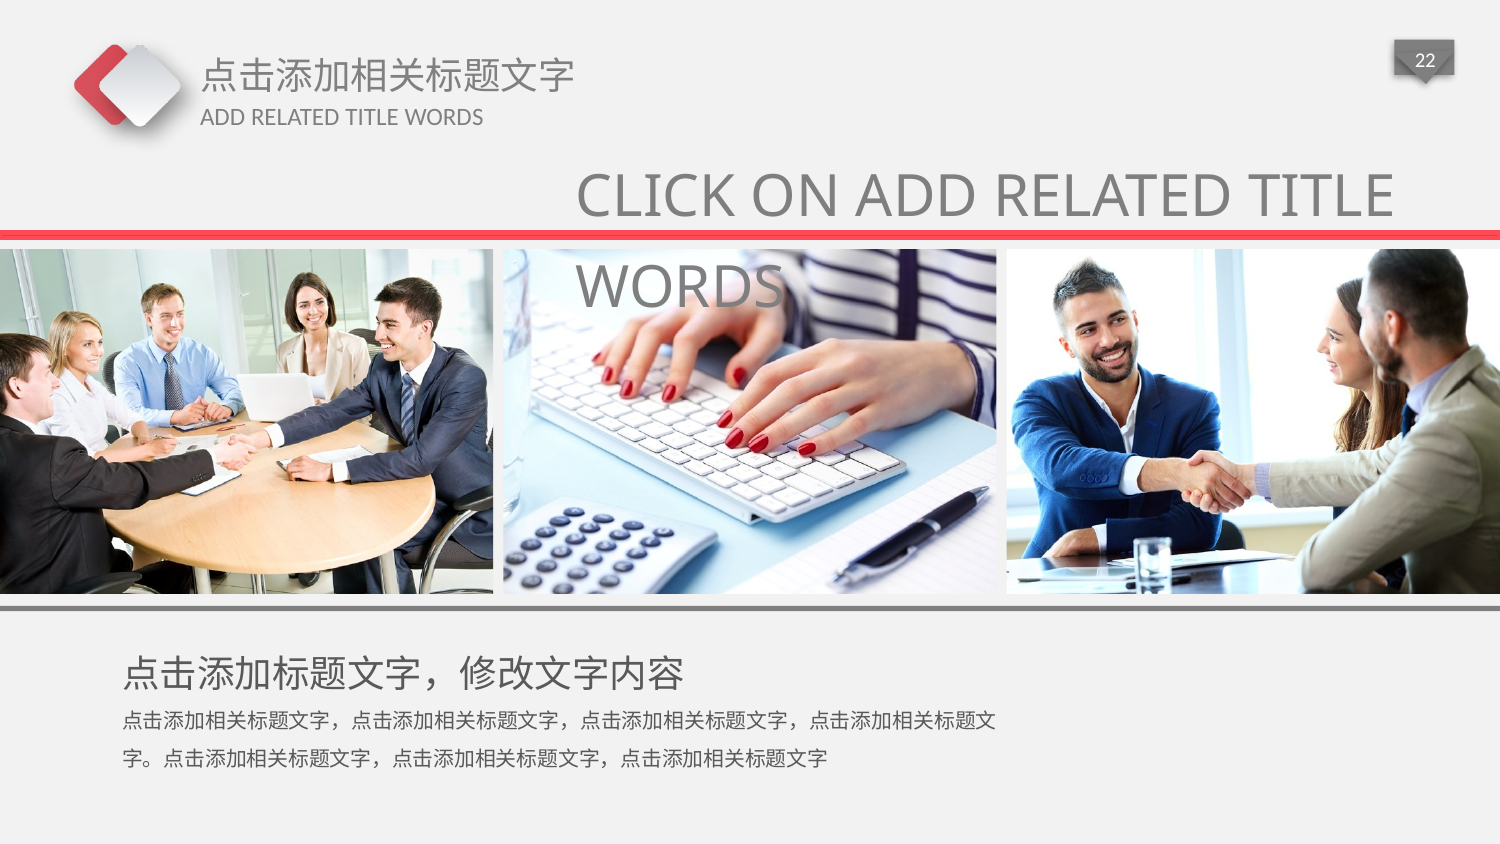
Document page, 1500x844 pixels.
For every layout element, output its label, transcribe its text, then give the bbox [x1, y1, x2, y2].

text_box [0, 230, 565, 240]
text_box 点击添加标题文字，修改文字内容 点击添加相关标题文字，点击添加相关标题文字，点击添加相关标题文字，点击添加相关标题文字。点击添加相关标题文字，点击添加相关标题文字，点击添加相关标题文字 [111, 622, 1007, 776]
picture [89, 35, 190, 136]
text_box CLICK ON ADD RELATED TITLE WORDS [565, 132, 1500, 325]
text_box [1005, 325, 1500, 596]
text_box [0, 248, 495, 596]
text_box [501, 248, 999, 596]
text_box [0, 604, 1500, 613]
